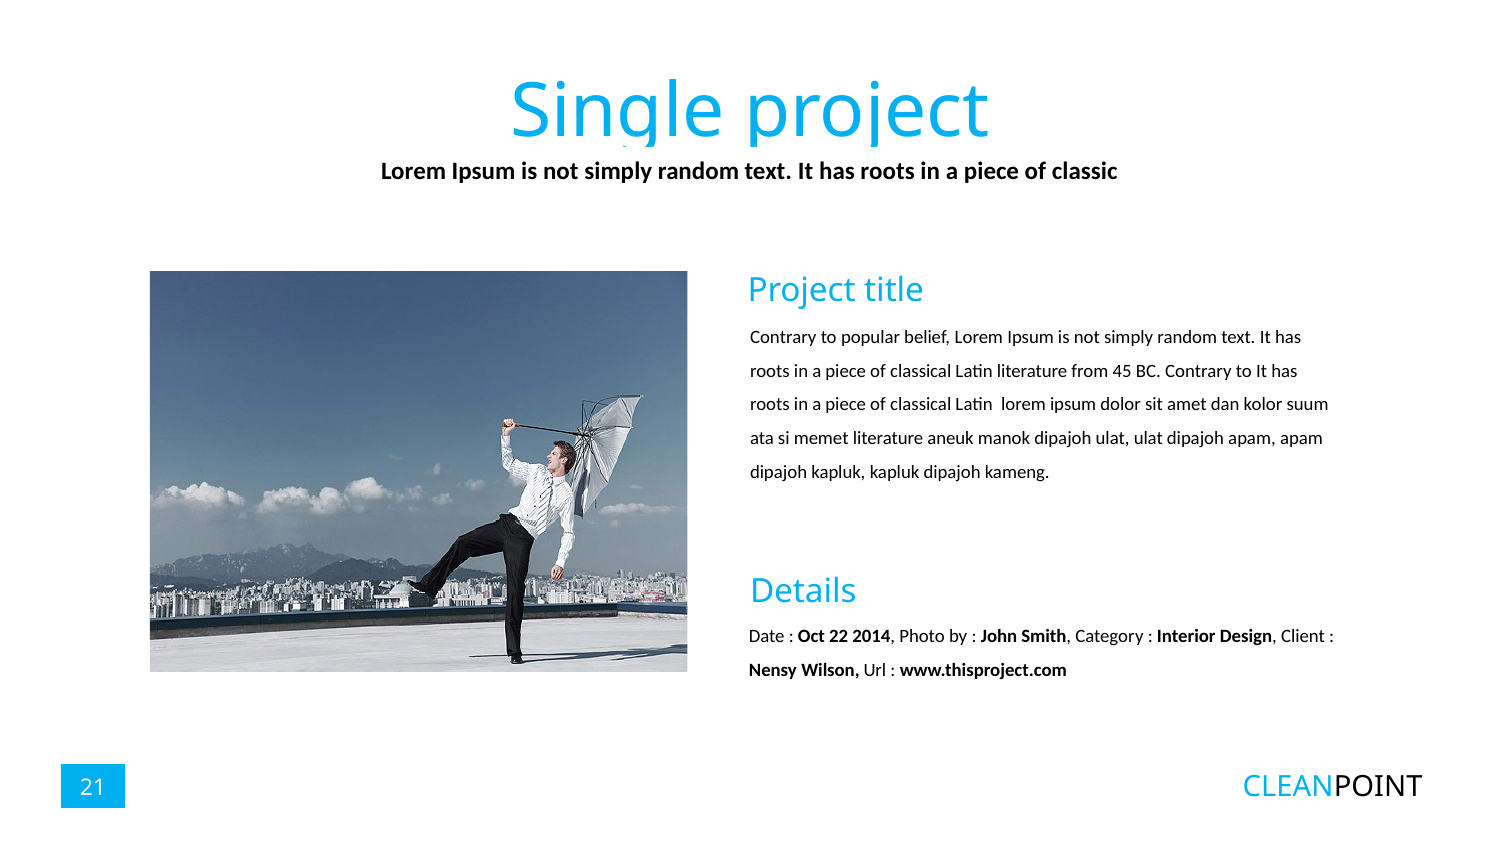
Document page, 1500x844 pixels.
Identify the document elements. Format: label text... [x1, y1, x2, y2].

text_box Date : Oct 22 2014, Photo by : John Smith, Category : Interior Design, Client : Nensy Wilson, Url : www.thisproject.com [734, 604, 1350, 688]
text_box 21 [59, 762, 127, 810]
text_box CLEANPOINT [149, 746, 1438, 810]
title Single project [300, 96, 1200, 160]
text_box Project title [732, 240, 1348, 316]
text_box Contrary to popular belief, Lorem Ipsum is not simply random text. It has roots in a piece of classical Latin literature from 45 BC. Contrary to It has roots in a piece of classical Latin lorem ipsum dolor sit amet dan kolor suum ata si memet literature aneuk manok dipajoh ulat, ulat dipajoh apam, apam dipajoh kapluk, kapluk dipajoh kameng. [735, 305, 1350, 490]
text_box Details [735, 541, 1350, 604]
text_box [148, 270, 689, 674]
text_box Lorem Ipsum is not simply random text. It has roots in a piece of classic [337, 146, 1163, 192]
